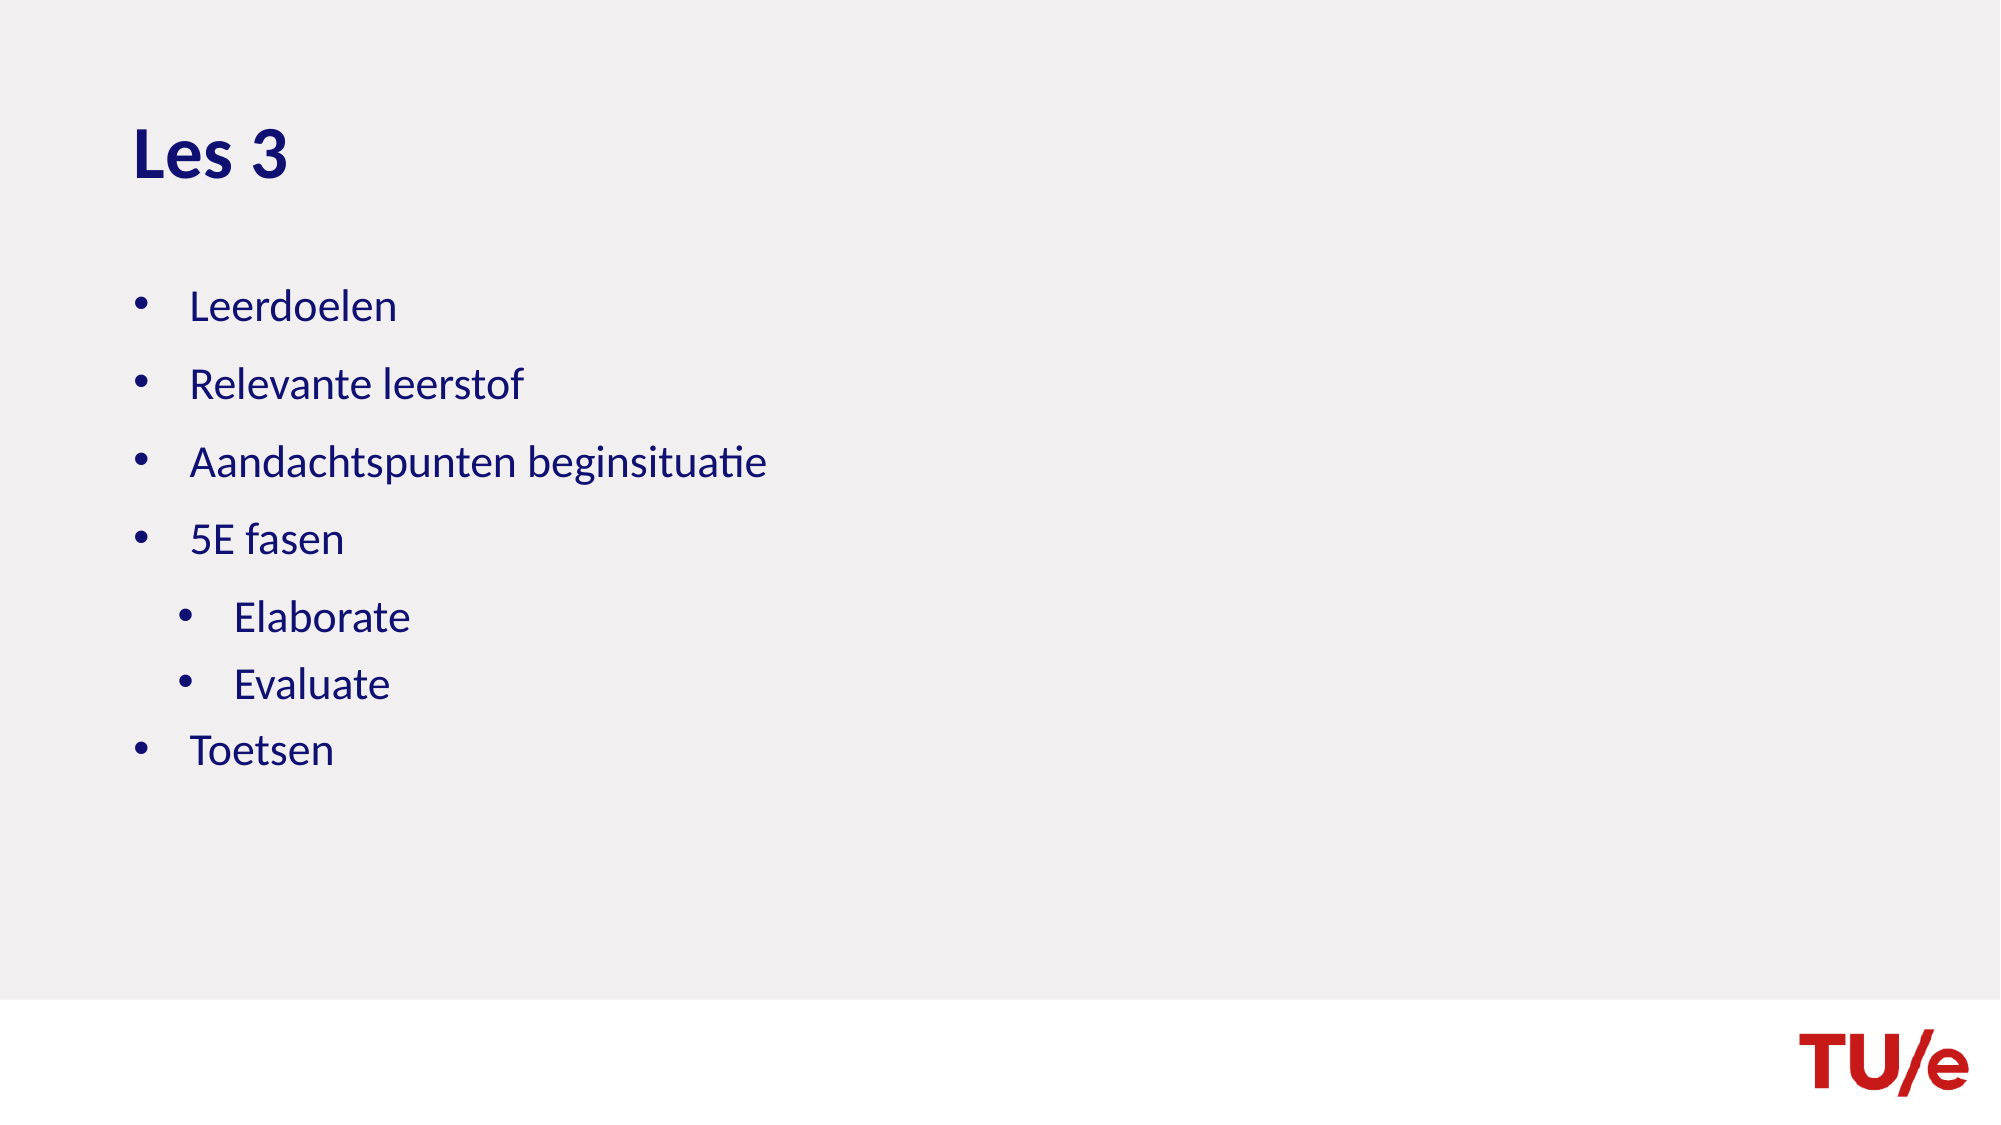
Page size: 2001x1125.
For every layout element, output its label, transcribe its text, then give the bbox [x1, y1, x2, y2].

title Les 3 [133, 119, 1867, 206]
list Leerdoelen Relevante leerstof Aandachtspunten beginsituatie 5E fasen Elaborate Evaluate Toetsen [133, 275, 1867, 1000]
picture [1782, 1012, 1985, 1113]
